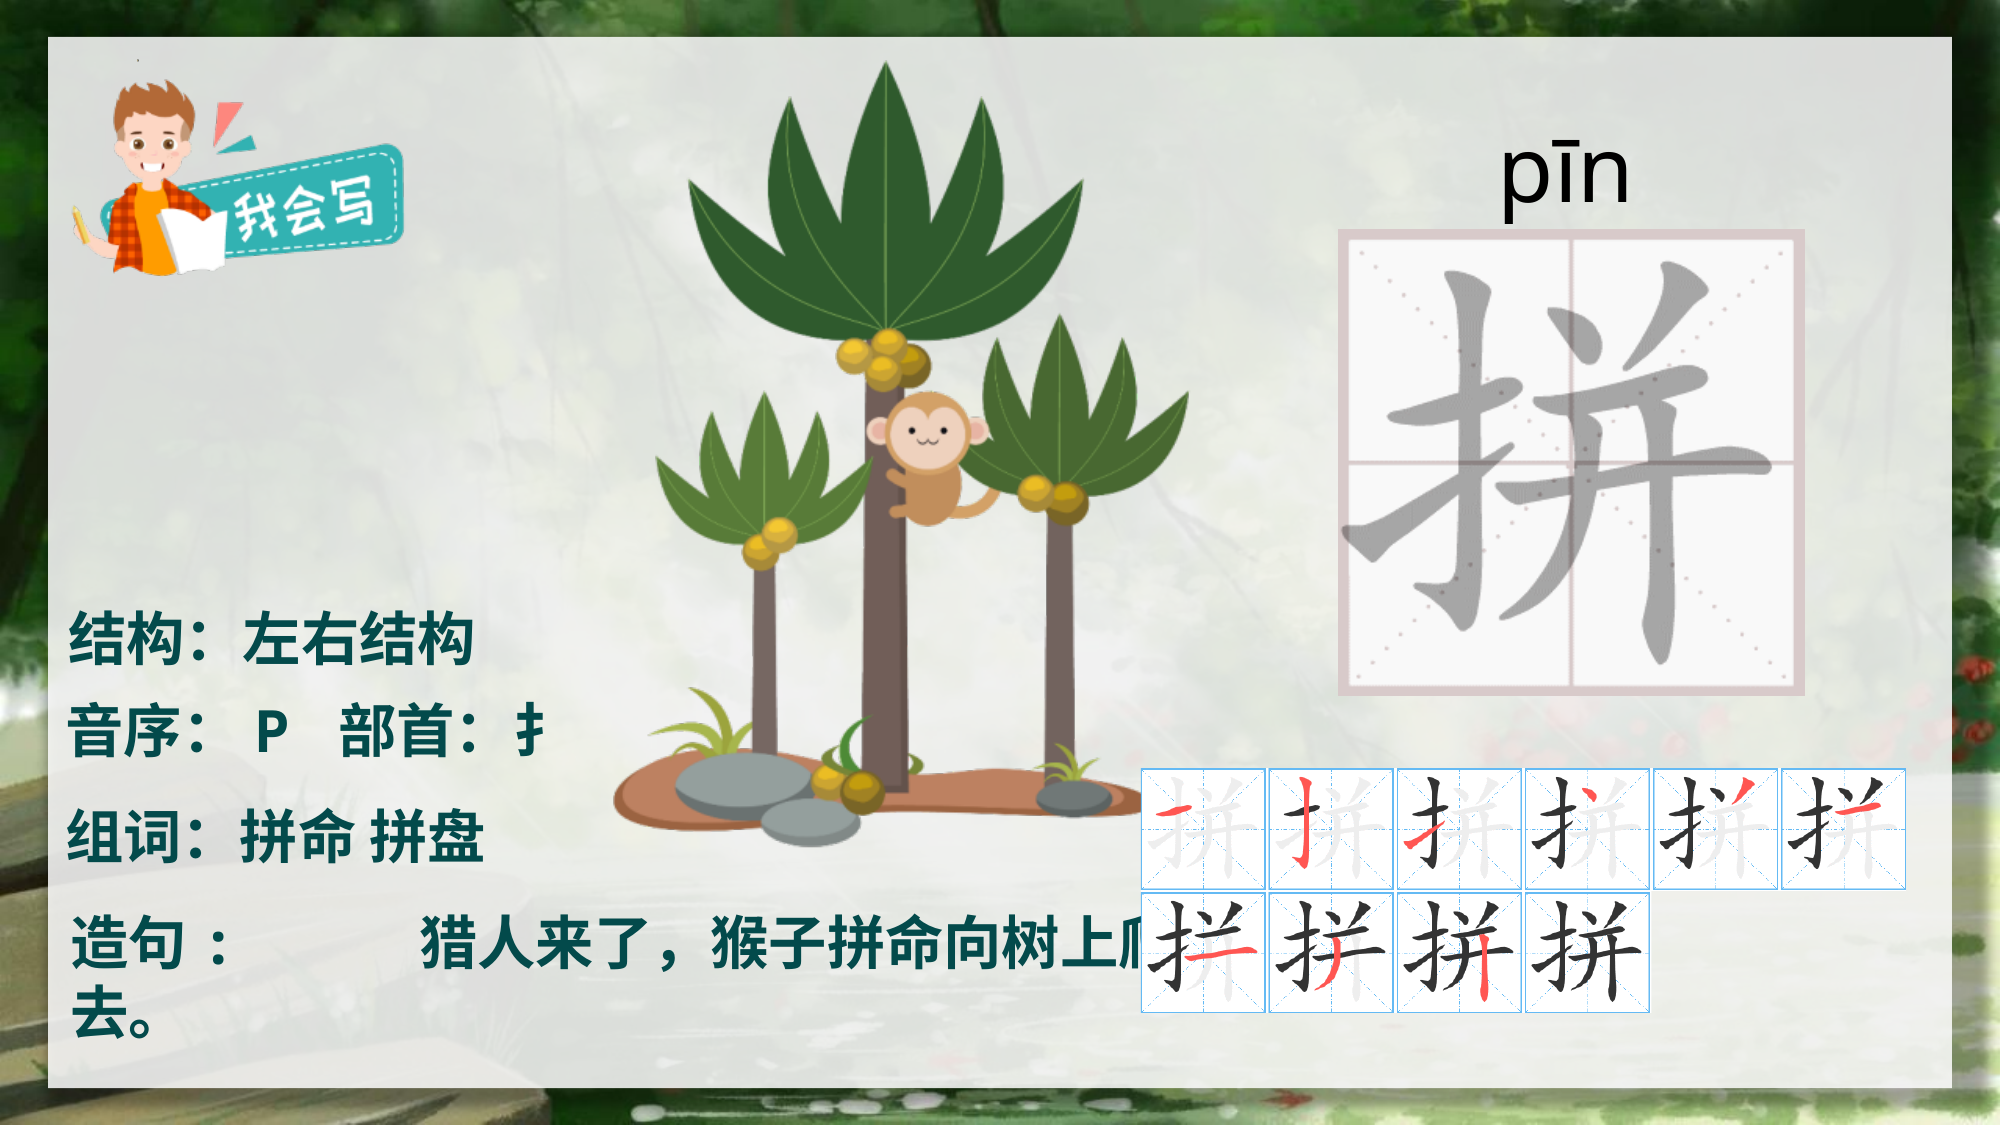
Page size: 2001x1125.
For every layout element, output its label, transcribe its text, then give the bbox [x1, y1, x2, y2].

text_box pīn [1483, 58, 2000, 228]
text_box 结构：左右结构 [53, 594, 476, 679]
text_box 造句: 猎人来了，猴子拼命向树上爬去。 [55, 899, 1218, 1054]
text_box 组词：拼命 拼盘 [50, 793, 476, 878]
text_box 音序：P 部首：扌 [50, 687, 476, 772]
picture [0, 0, 2000, 1125]
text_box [1140, 768, 1906, 1014]
